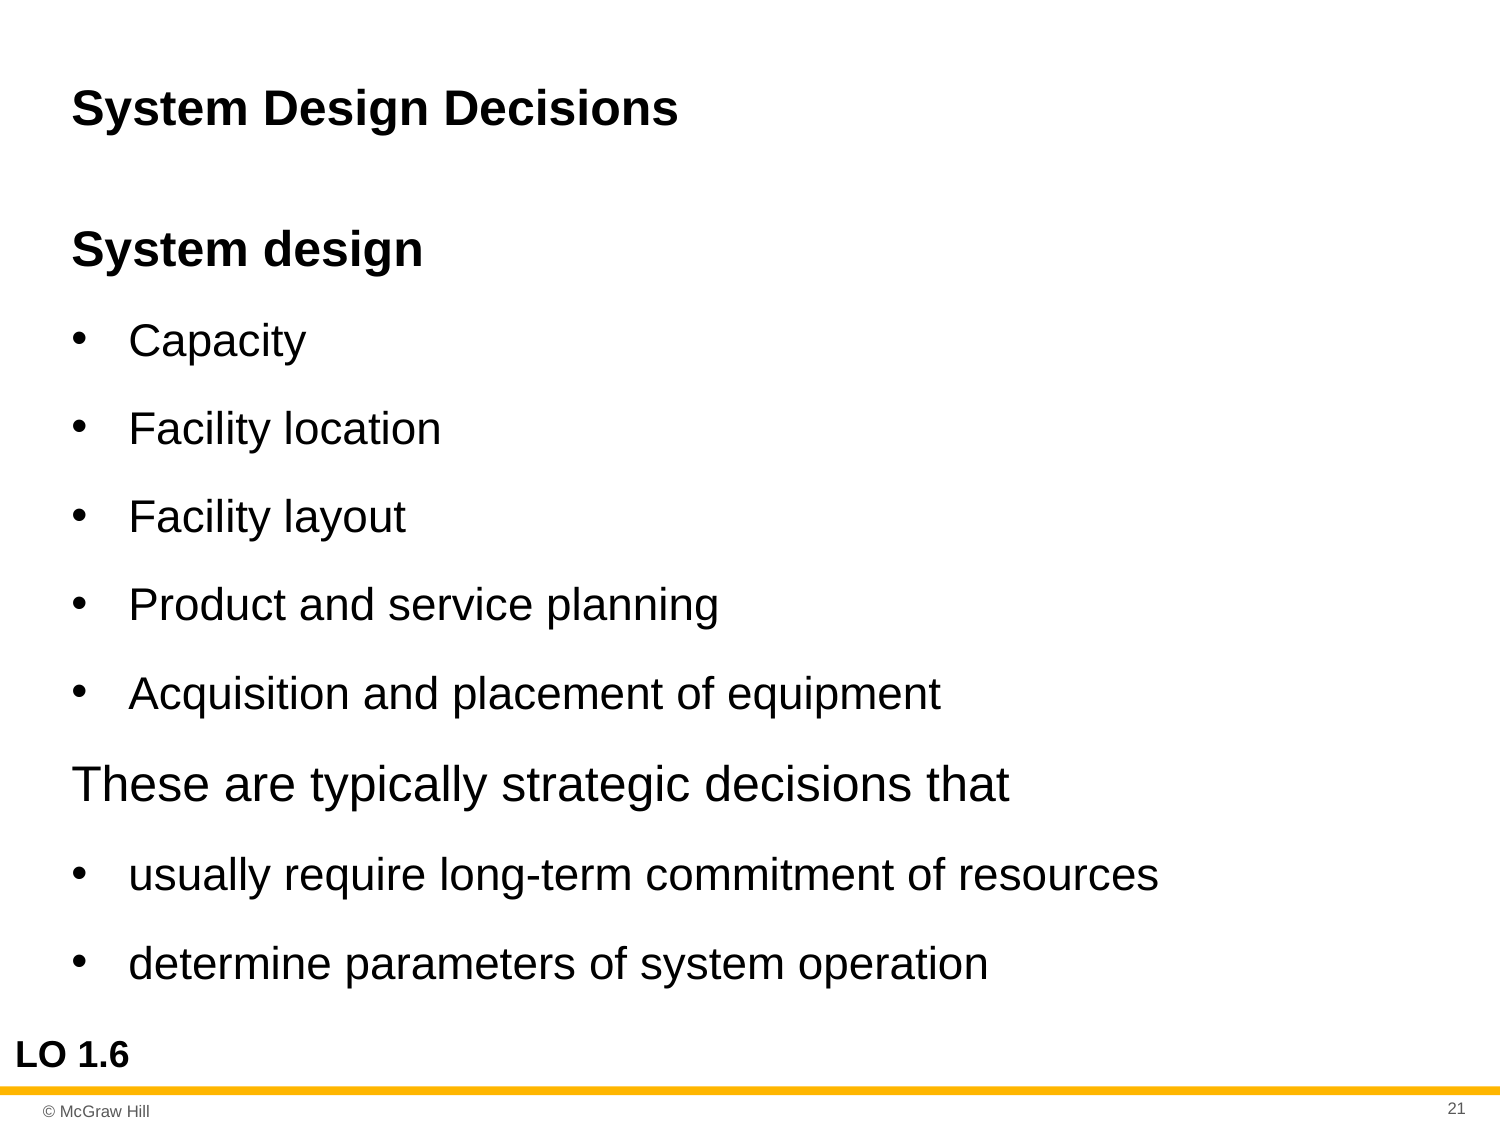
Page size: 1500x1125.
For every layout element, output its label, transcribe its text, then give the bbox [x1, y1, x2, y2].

list System design Capacity Facility location Facility layout Product and service planning Acquisition and placement of equipment These are typically strategic decisions that usually require long-term commitment of resources determine parameters of system operation [56, 209, 1444, 1020]
list LO 1.6 [0, 1022, 197, 1085]
title System Design Decisions [56, 50, 1444, 162]
